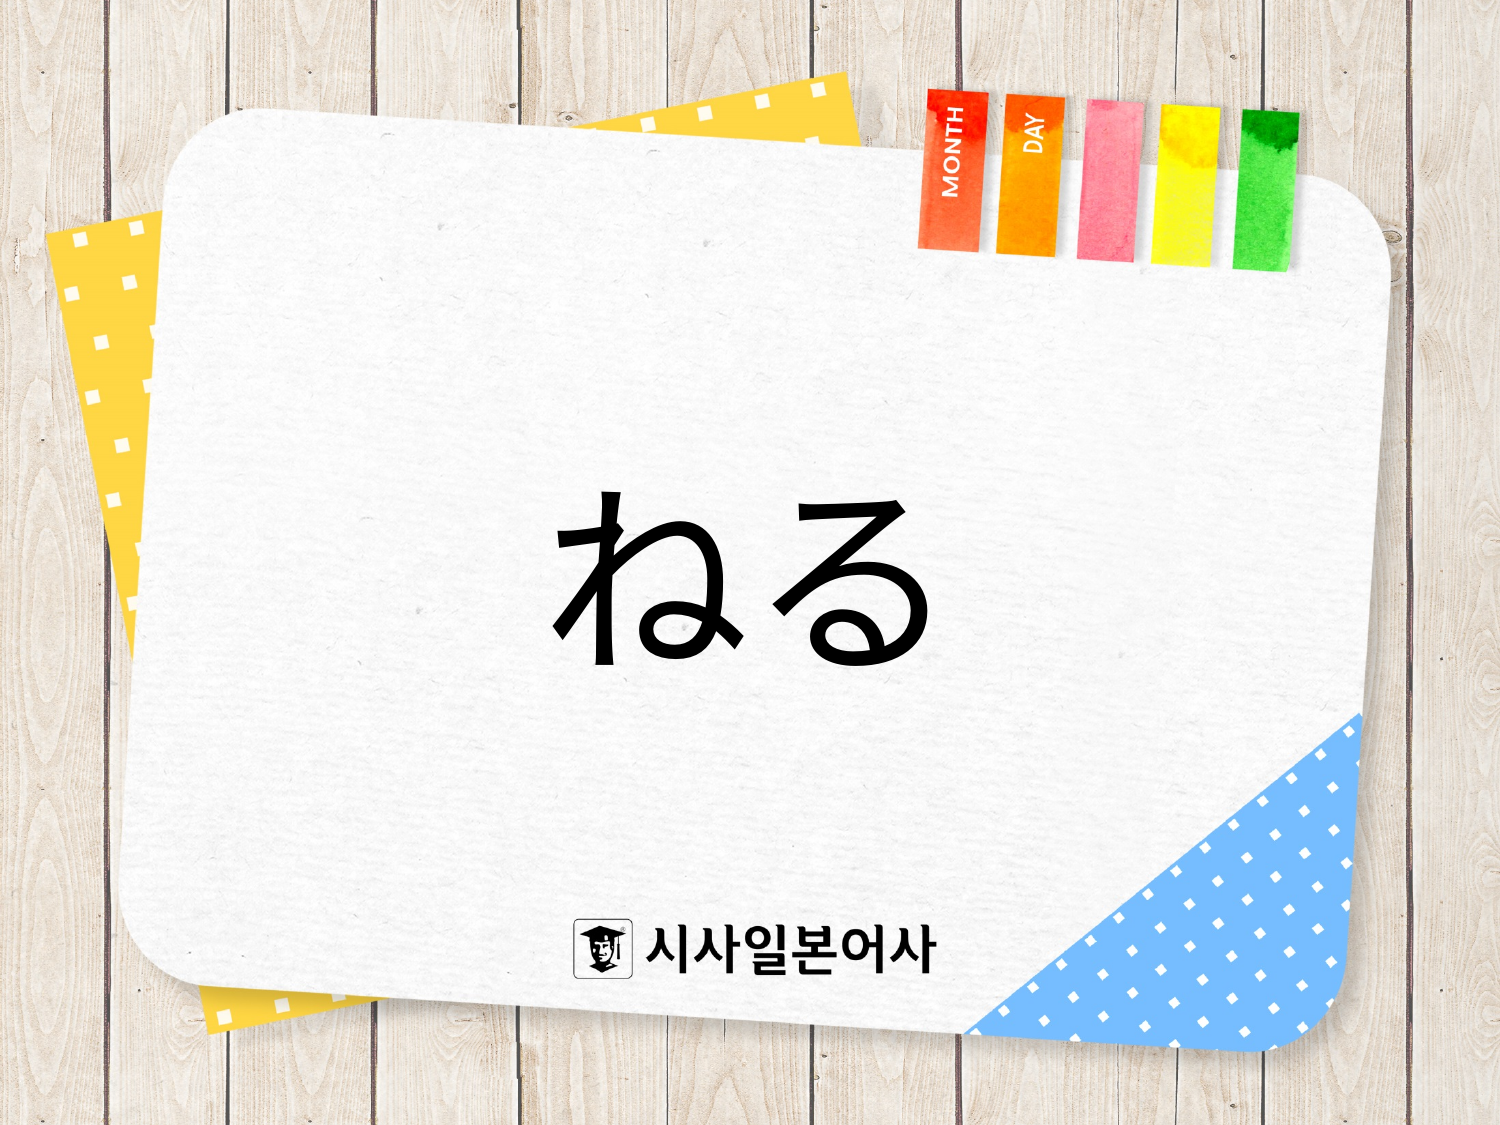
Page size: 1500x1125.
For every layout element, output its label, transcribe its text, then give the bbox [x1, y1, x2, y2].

picture [0, 0, 1500, 1125]
title ねる [75, 338, 1425, 811]
